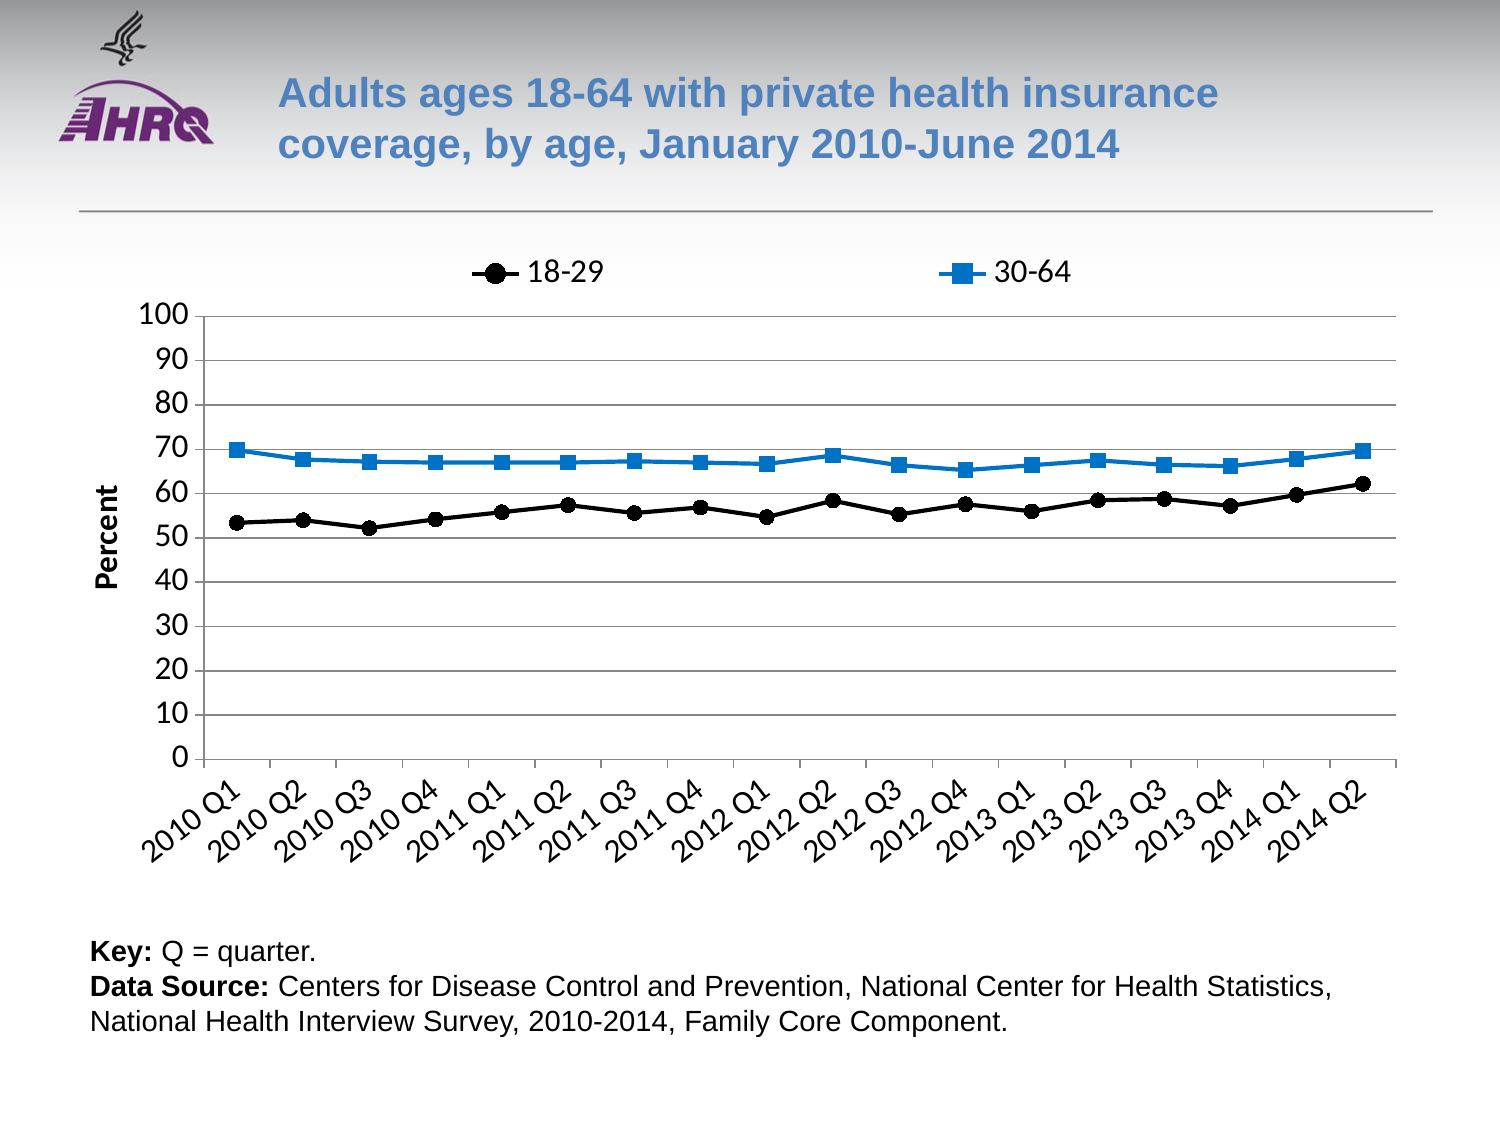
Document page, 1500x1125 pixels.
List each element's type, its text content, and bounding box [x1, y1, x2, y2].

title Adults ages 18-64 with private health insurance coverage, by age, January 2010-June 2014 [262, 45, 1425, 188]
text_box Key: Q = quarter. Data Source: Centers for Disease Control and Prevention, National Center for Health Statistics, National Health Interview Survey, 2010-2014, Family Core Component. [75, 924, 1463, 1045]
chart [74, 239, 1426, 891]
picture [0, 0, 1500, 1125]
